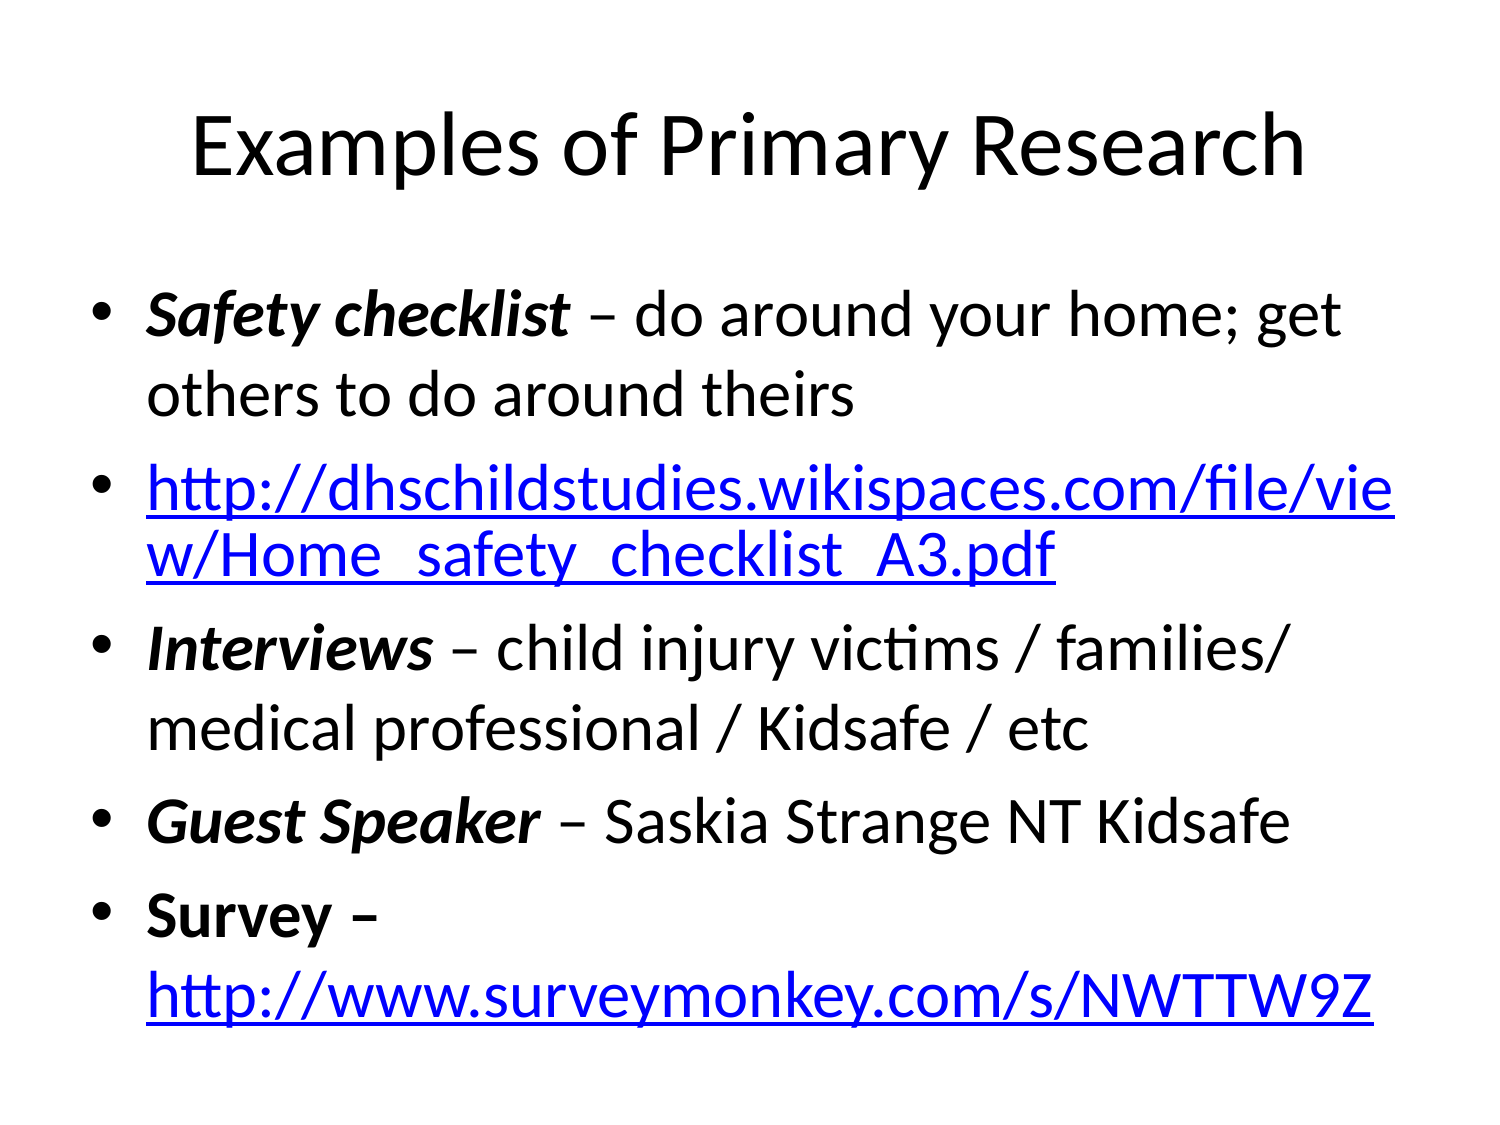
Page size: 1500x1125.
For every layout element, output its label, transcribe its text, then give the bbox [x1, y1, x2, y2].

title Examples of Primary Research [75, 45, 1425, 233]
list Safety checklist – do around your home; get others to do around theirs http://dhschildstudies.wikispaces.com/file/view/Home_safety_checklist_A3.pdf Interviews – child injury victims / families/ medical professional / Kidsafe / etc Guest Speaker – Saskia Strange NT Kidsafe Survey – http://www.surveymonkey.com/s/NWTTW9Z [75, 262, 1425, 1005]
